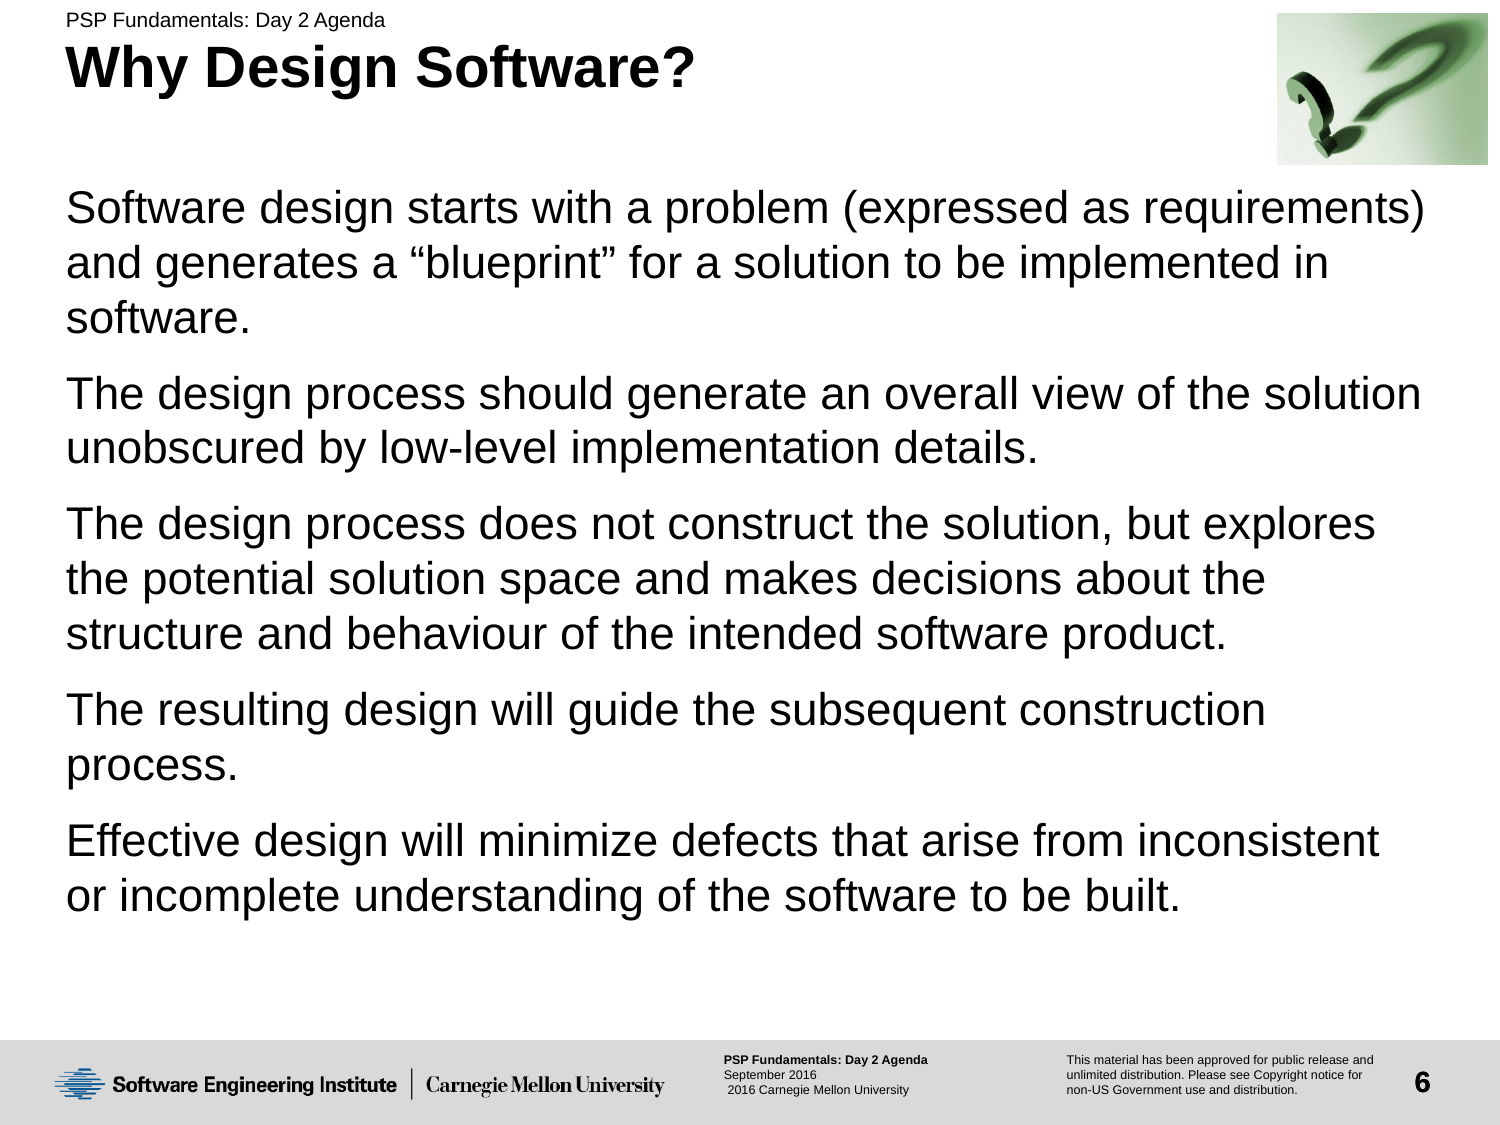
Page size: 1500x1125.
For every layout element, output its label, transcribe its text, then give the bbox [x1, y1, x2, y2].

list Software design starts with a problem (expressed as requirements) and generates a “blueprint” for a solution to be implemented in software. The design process should generate an overall view of the solution unobscured by low-level implementation details. The design process does not construct the solution, but explores the potential solution space and makes decisions about the structure and behaviour of the intended software product. The resulting design will guide the subsequent construction process. Effective design will minimize defects that arise from inconsistent or incomplete understanding of the software to be built. [65, 177, 1431, 1000]
title Why Design Software? [65, 37, 1277, 148]
picture [1277, 13, 1488, 165]
picture [46, 1061, 673, 1104]
